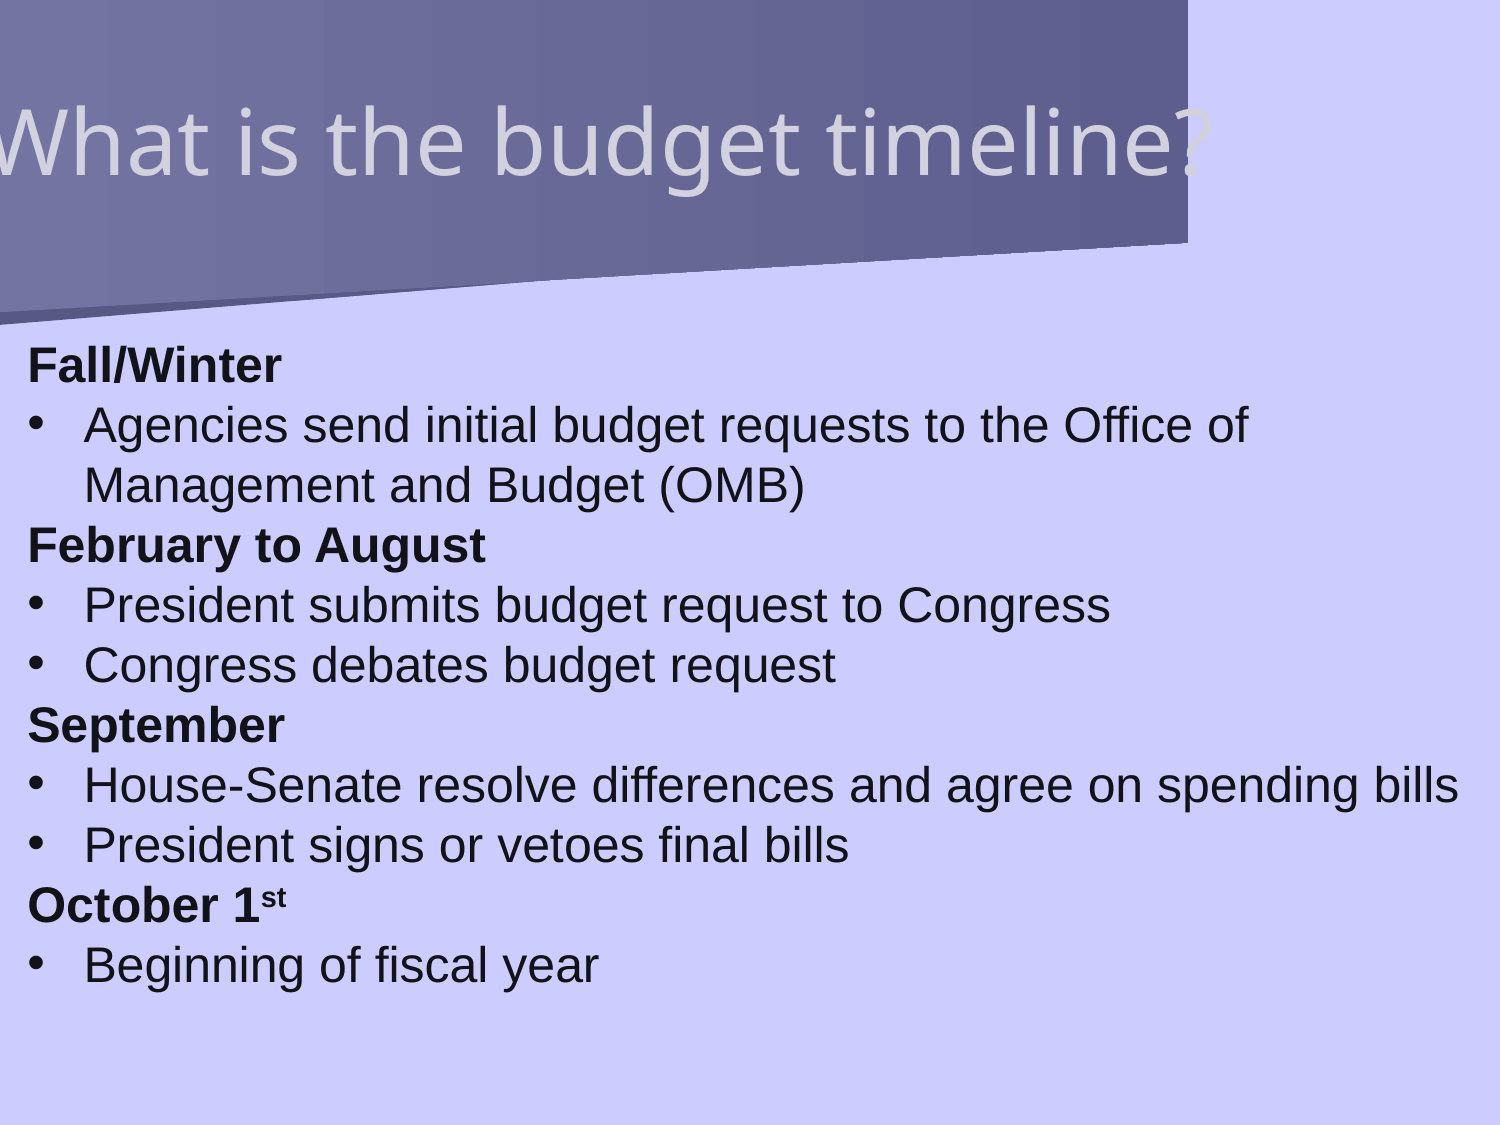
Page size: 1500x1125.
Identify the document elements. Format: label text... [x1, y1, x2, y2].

title What is the budget timeline? [0, 44, 1276, 233]
text_box Fall/Winter Agencies send initial budget requests to the Office of Management and Budget (OMB) February to August President submits budget request to Congress Congress debates budget request September House-Senate resolve differences and agree on spending bills President signs or vetoes final bills October 1st Beginning of fiscal year [12, 324, 1488, 1060]
